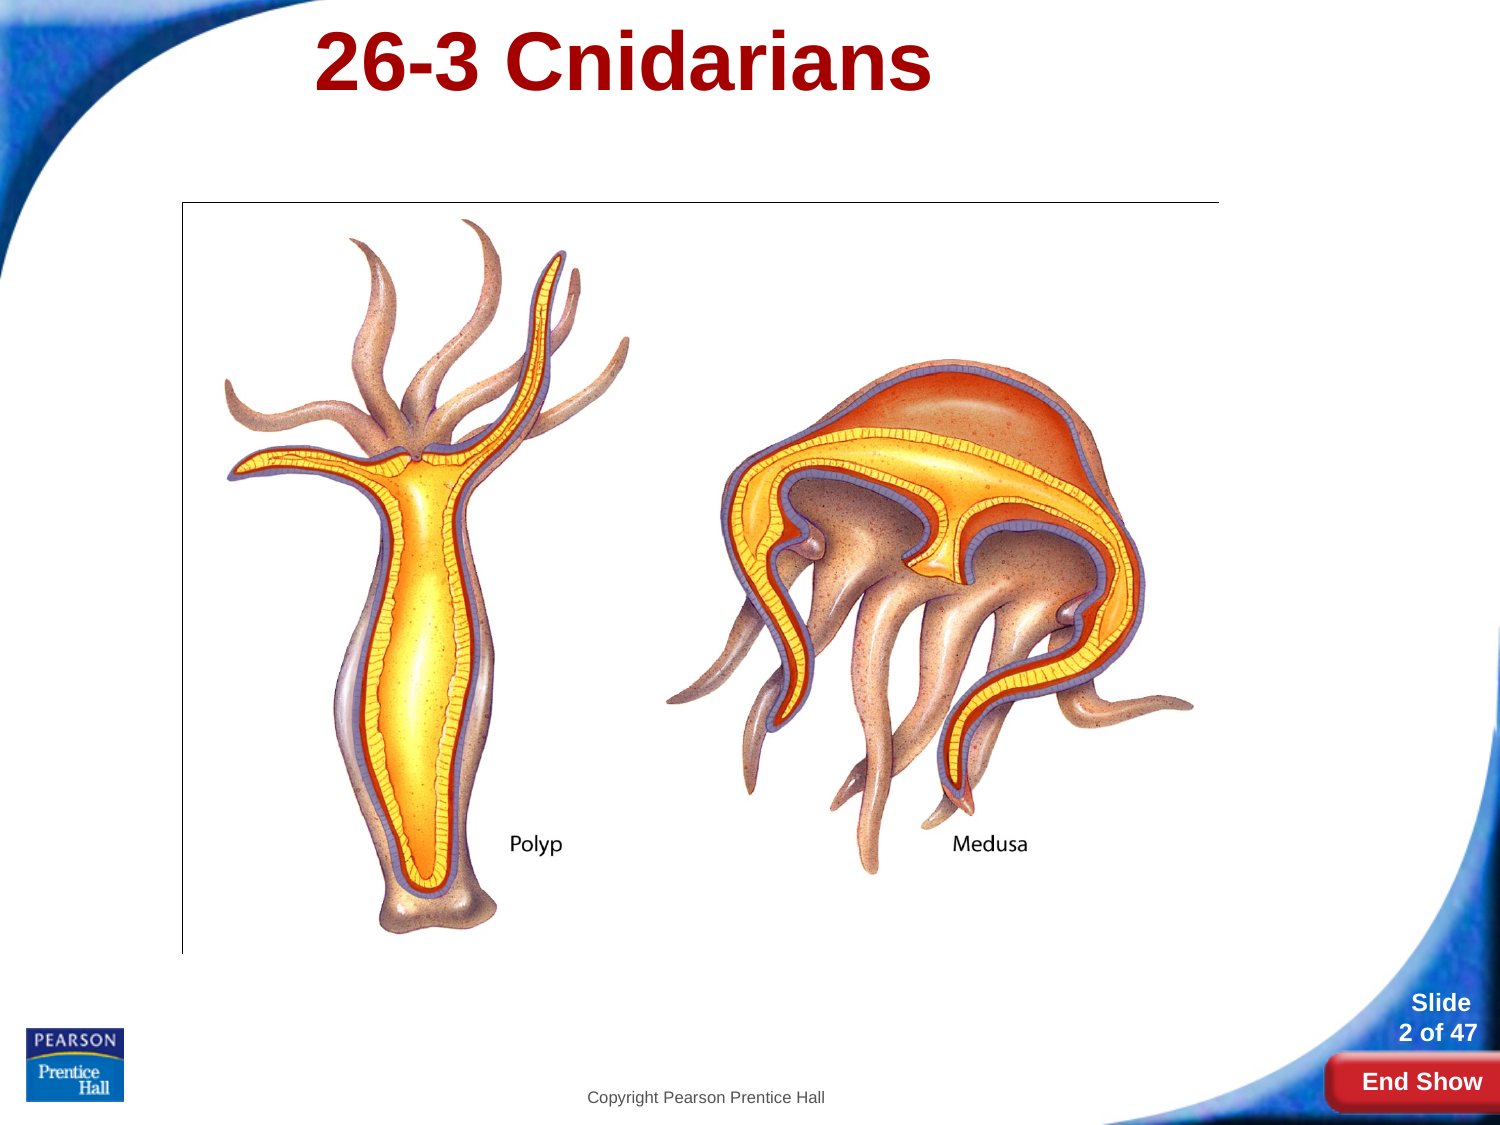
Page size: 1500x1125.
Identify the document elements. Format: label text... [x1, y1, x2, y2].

footer Copyright Pearson Prentice Hall [468, 1078, 945, 1105]
title 26-3 Cnidarians [299, 0, 1347, 177]
picture [0, 0, 1500, 1125]
